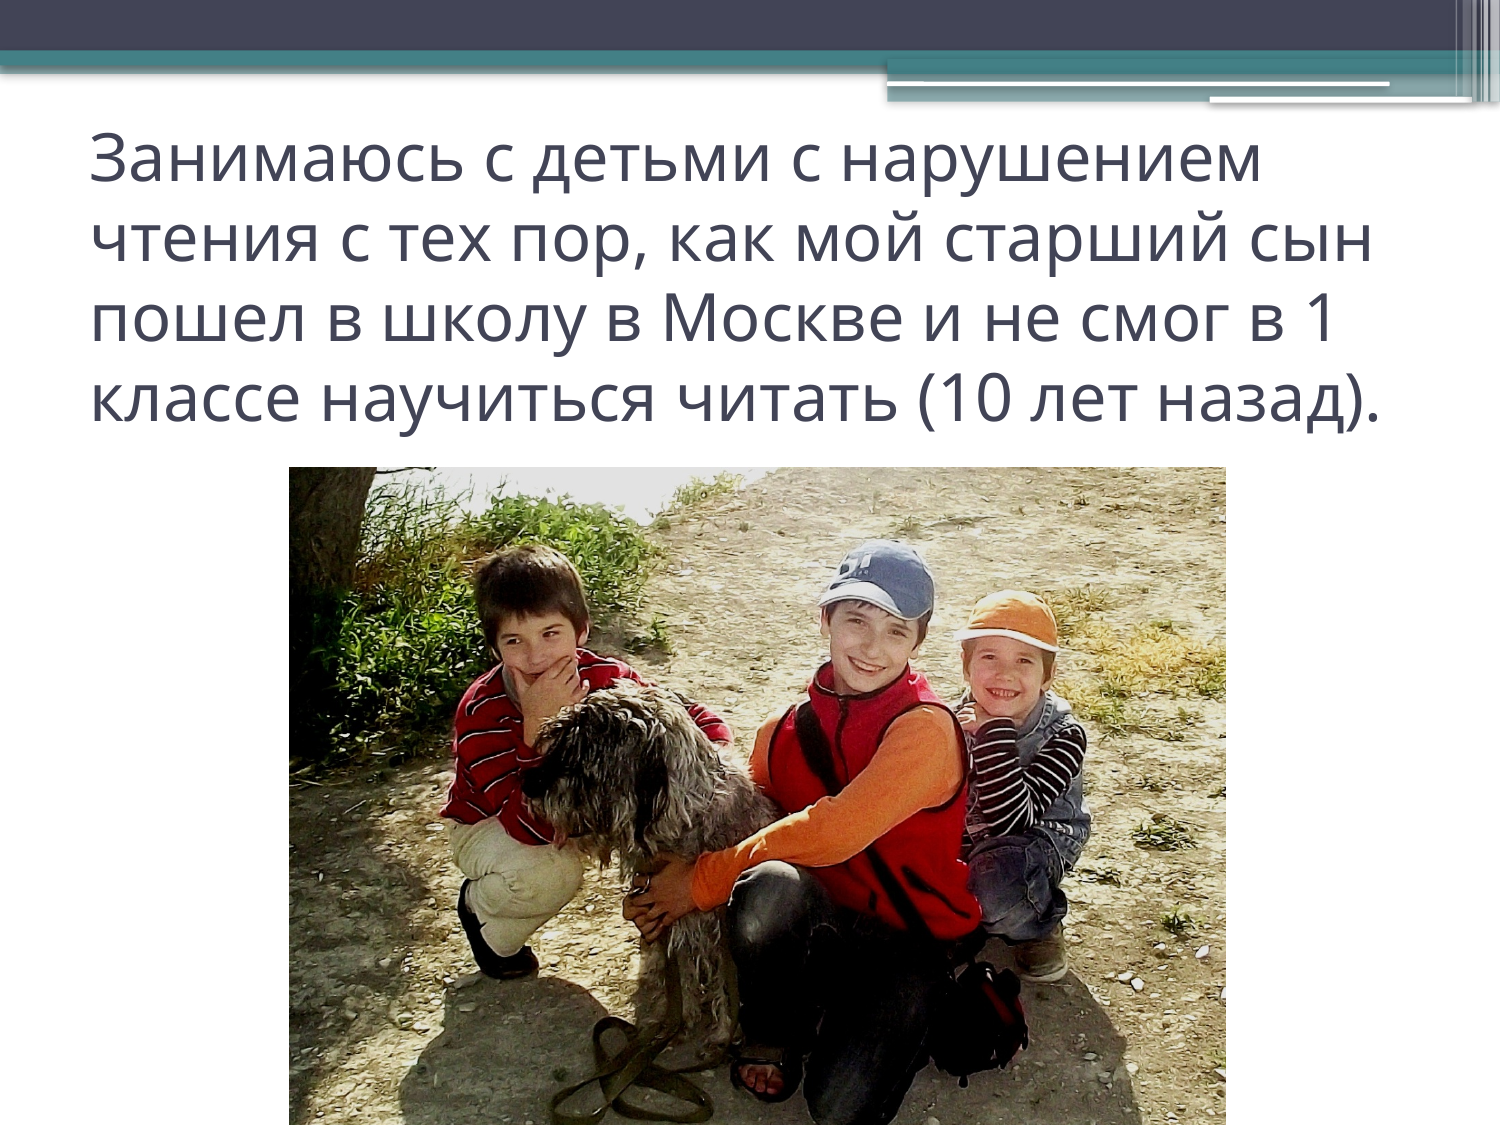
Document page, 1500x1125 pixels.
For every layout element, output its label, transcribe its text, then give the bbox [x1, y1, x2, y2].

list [288, 467, 1227, 1125]
title Занимаюсь с детьми с нарушением чтения с тех пор, как мой старший сын пошел в школу в Москве и не смог в 1 классе научиться читать (10 лет назад). [75, 187, 1425, 363]
